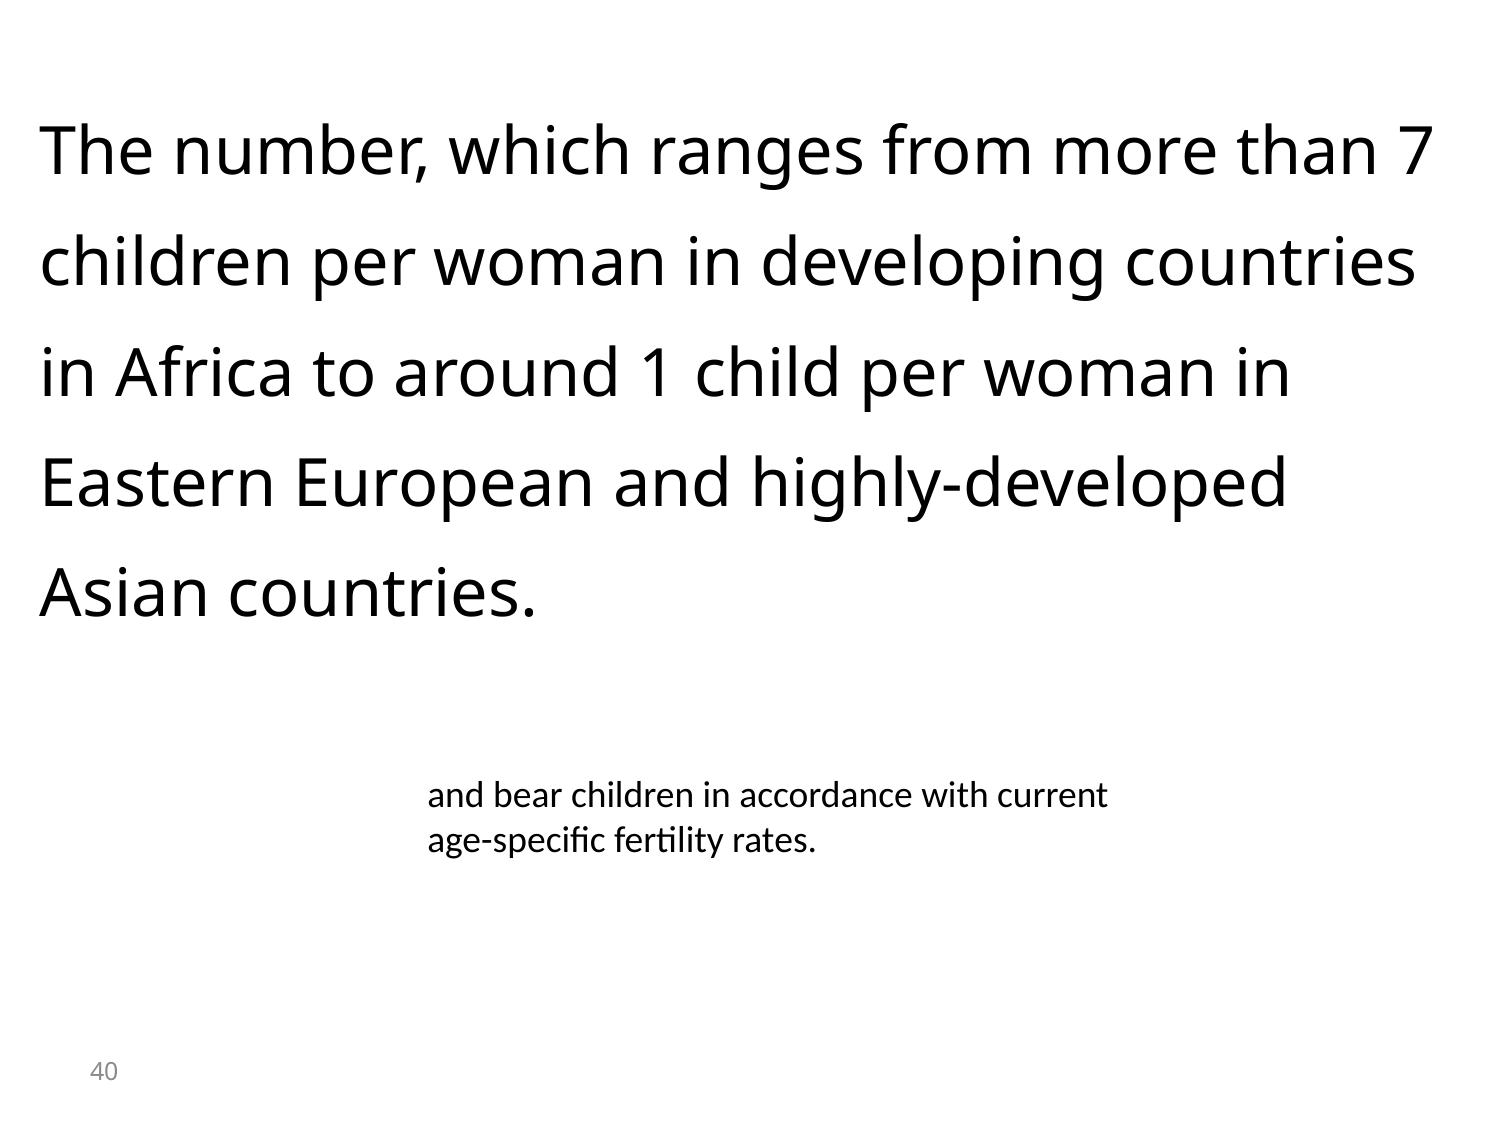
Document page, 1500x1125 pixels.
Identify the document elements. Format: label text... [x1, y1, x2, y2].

slide_number 40 [75, 1042, 425, 1103]
text_box The number, which ranges from more than 7 children per woman in developing countries in Africa to around 1 child per woman in Eastern European and highly-developed Asian countries. [24, 70, 1475, 638]
text_box and bear children in accordance with current age-specific fertility rates. [412, 762, 1163, 868]
